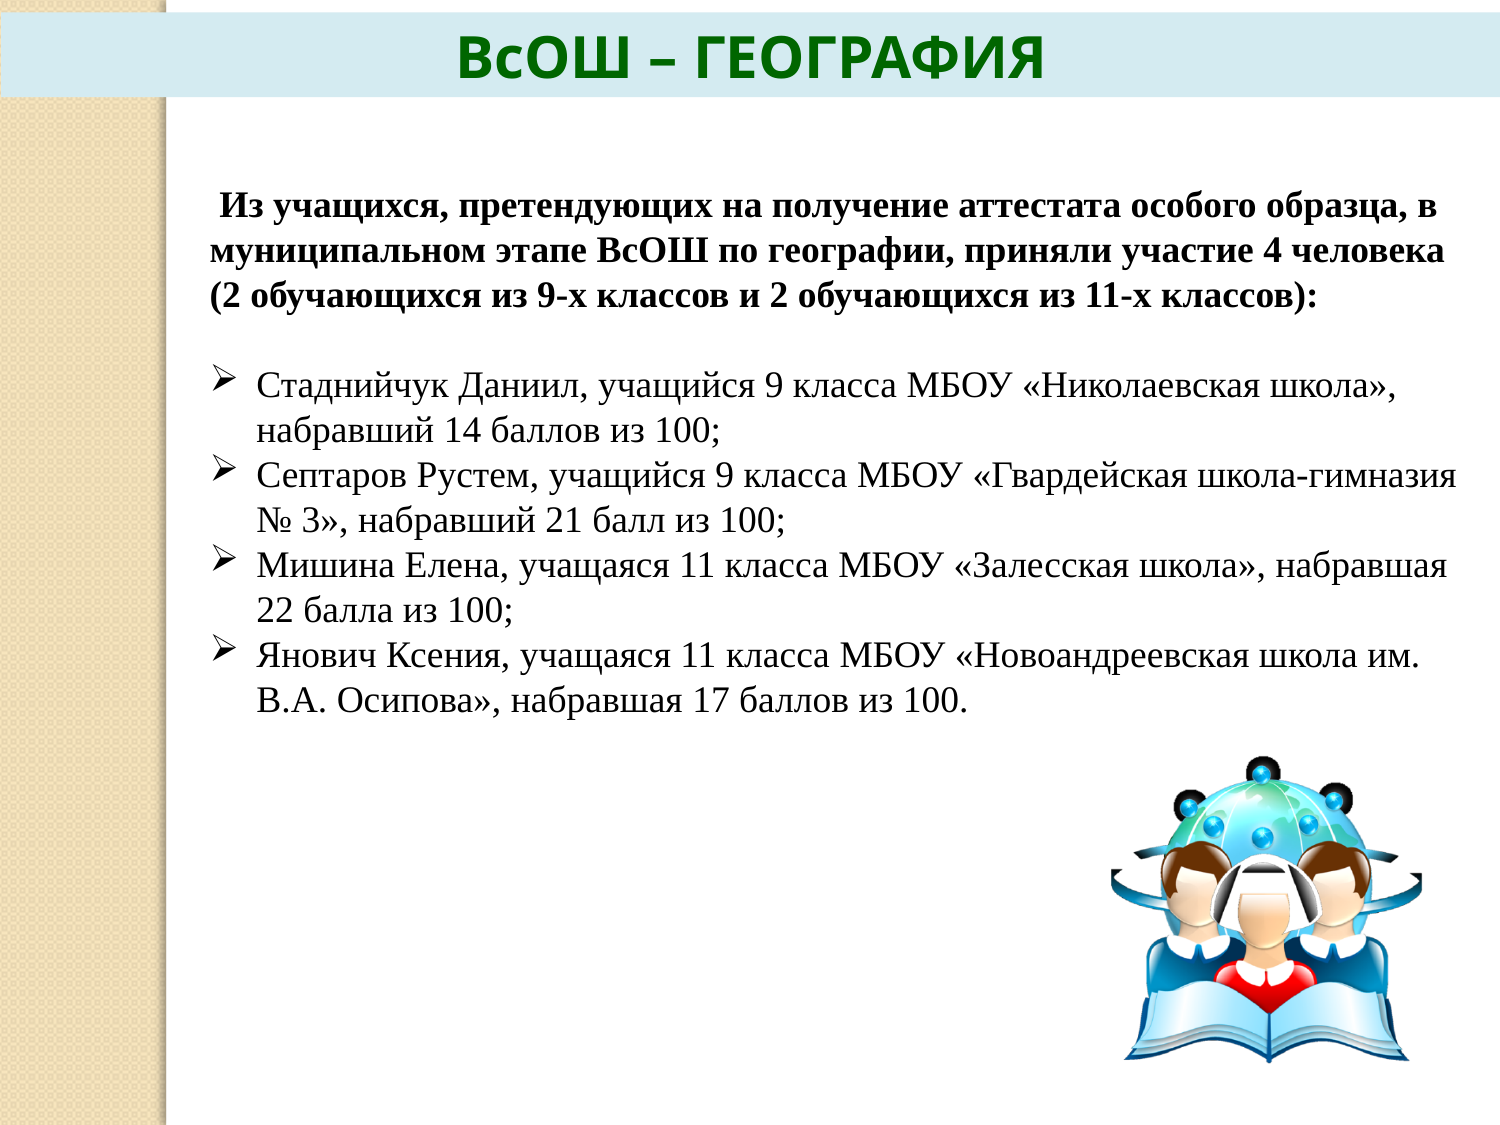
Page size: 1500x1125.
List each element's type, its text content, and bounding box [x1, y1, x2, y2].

text_box Из учащихся, претендующих на получение аттестата особого образца, в муниципальном этапе ВсОШ по географии, приняли участие 4 человека (2 обучающихся из 9-х классов и 2 обучающихся из 11-х классов): Стаднийчук Даниил, учащийся 9 класса МБОУ «Николаевская школа», набравший 14 баллов из 100; Септаров Рустем, учащийся 9 класса МБОУ «Гвардейская школа-гимназия № 3», набравший 21 балл из 100; Мишина Елена, учащаяся 11 класса МБОУ «Залесская школа», набравшая 22 балла из 100; Янович Ксения, учащаяся 11 класса МБОУ «Новоандреевская школа им. В.А. Осипова», набравшая 17 баллов из 100. [194, 172, 1483, 773]
picture [1104, 751, 1430, 1067]
text_box ВсОШ – ГЕОГРАФИЯ [1, 12, 1500, 98]
